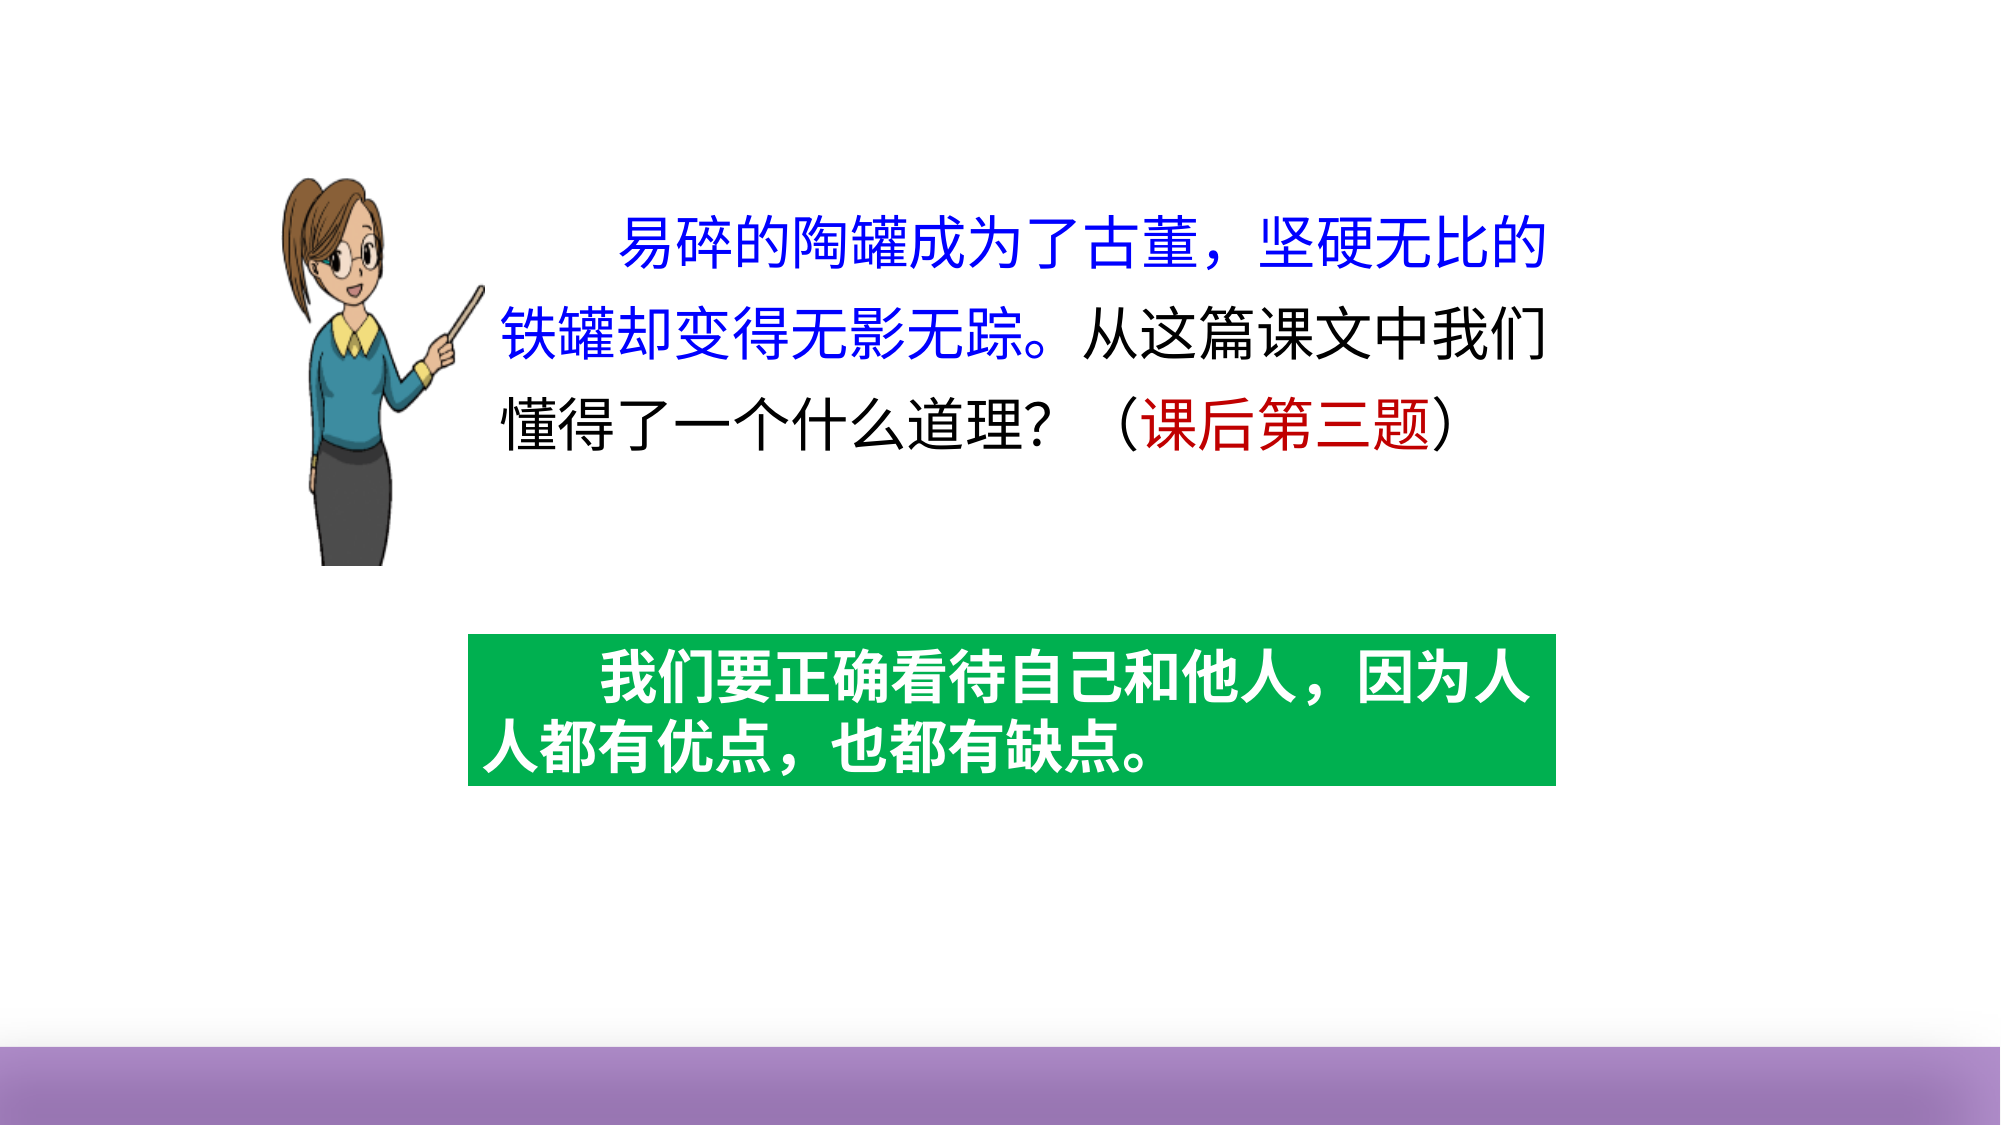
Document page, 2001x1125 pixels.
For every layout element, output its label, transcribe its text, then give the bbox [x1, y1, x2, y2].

picture [281, 177, 485, 566]
text_box 易碎的陶罐成为了古董，坚硬无比的铁罐却变得无影无踪。从这篇课文中我们懂得了一个什么道理？（课后第三题） [485, 177, 1595, 466]
text_box 我们要正确看待自己和他人，因为人人都有优点，也都有缺点。 [465, 631, 1560, 789]
